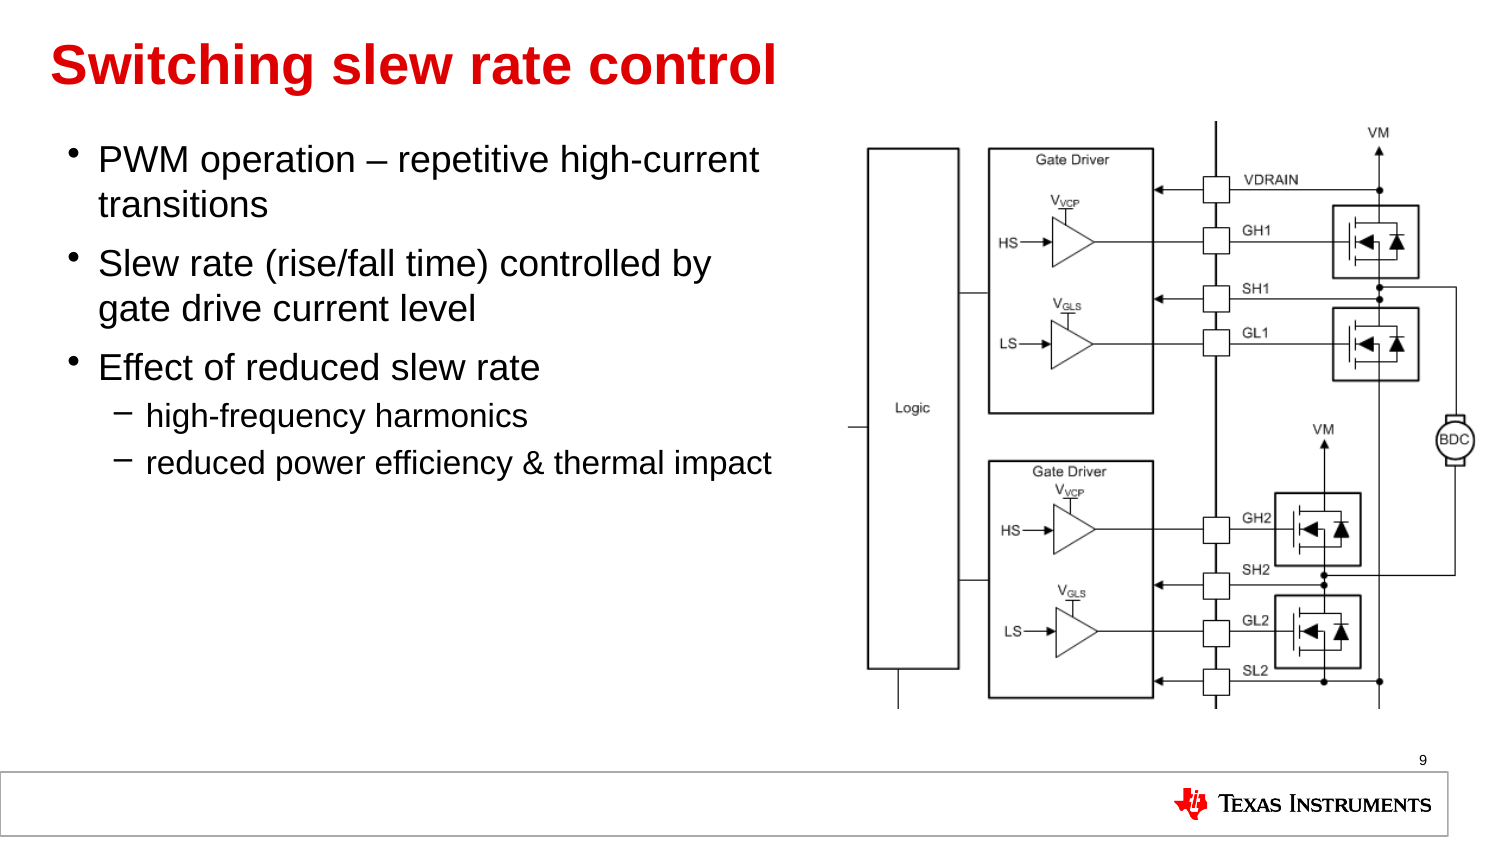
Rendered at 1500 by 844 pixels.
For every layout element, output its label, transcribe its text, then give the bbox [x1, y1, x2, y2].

title Switching slew rate control [37, 17, 1426, 119]
list PWM operation – repetitive high-current transitions Slew rate (rise/fall time) controlled by gate drive current level Effect of reduced slew rate high-frequency harmonics reduced power efficiency & thermal impact [54, 128, 803, 738]
picture [847, 121, 1476, 709]
slide_number 9 [1089, 744, 1440, 770]
picture [1174, 788, 1431, 820]
